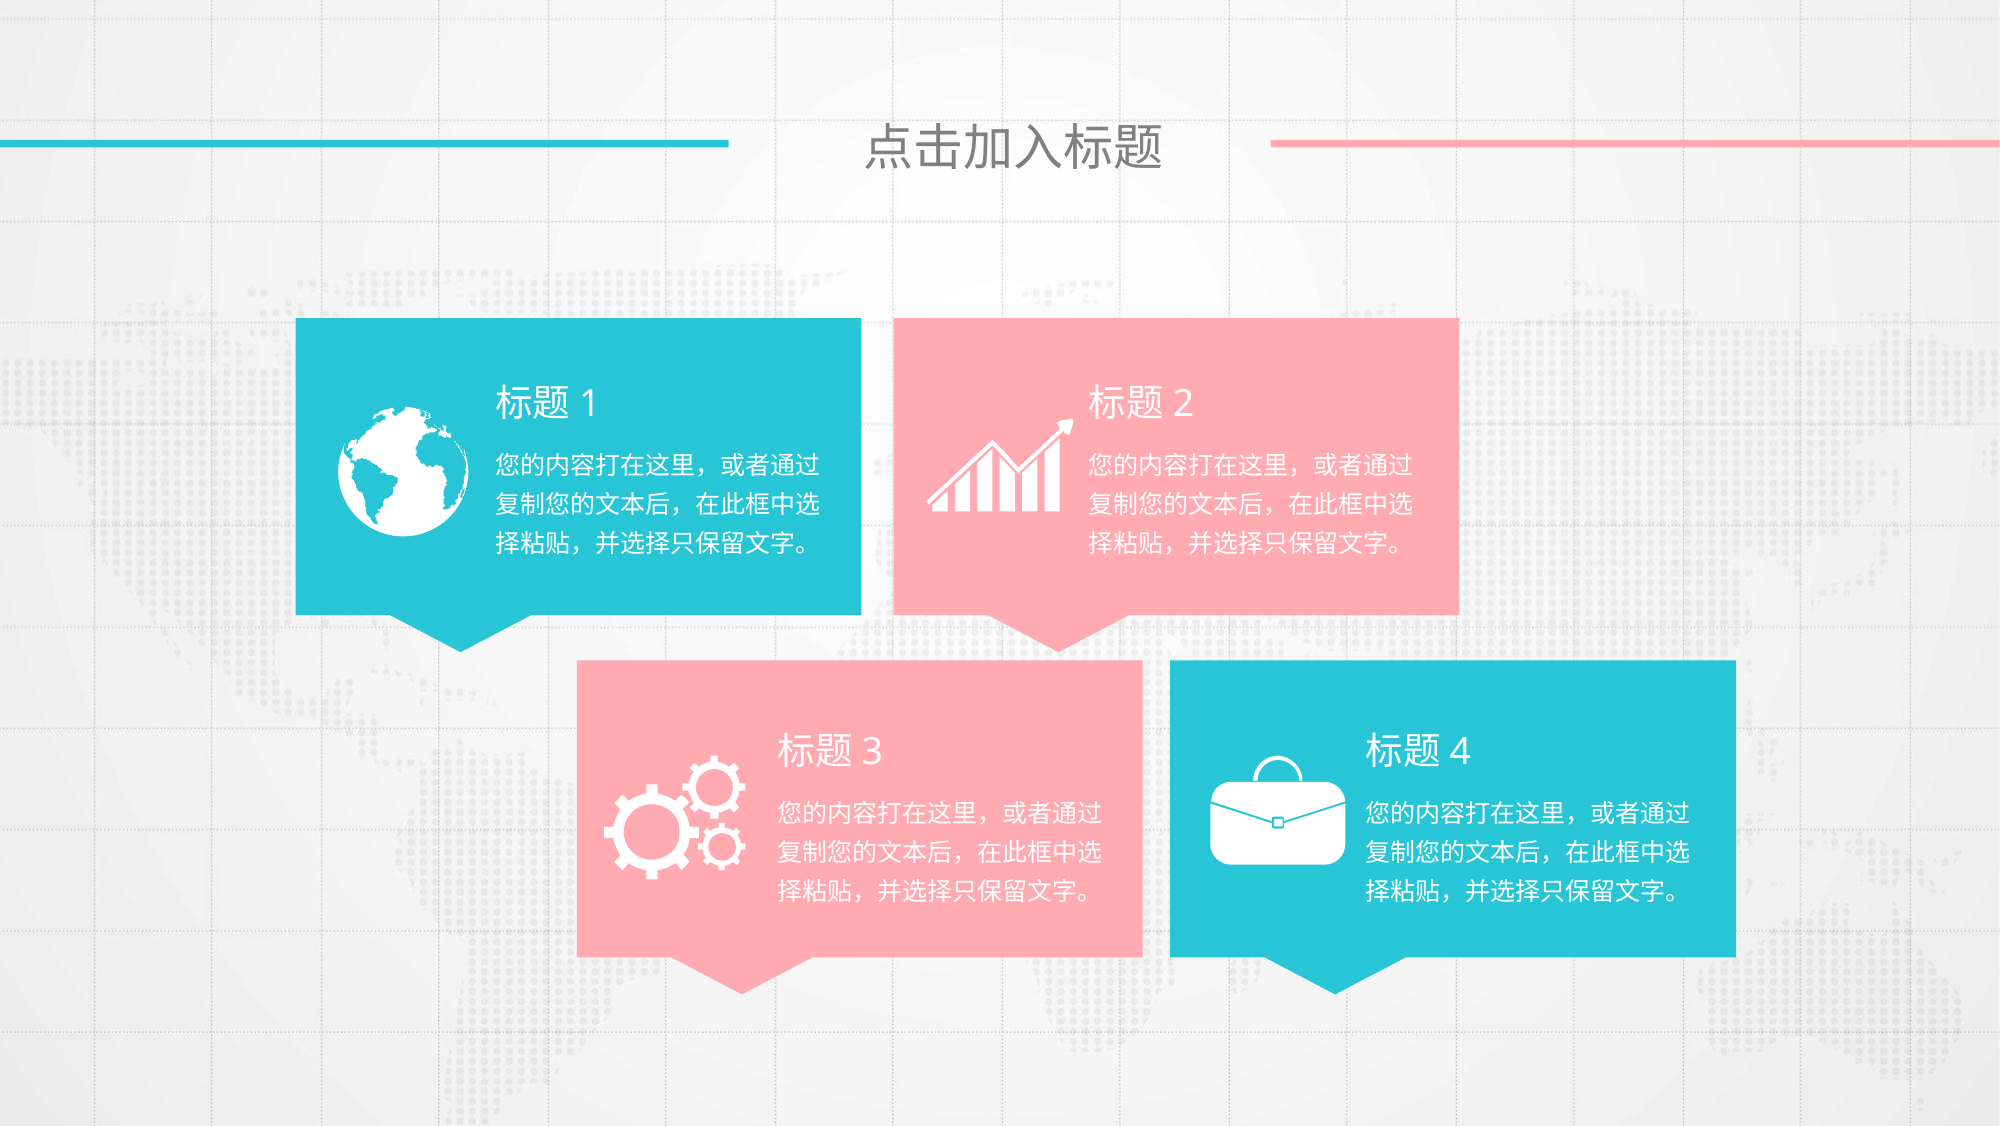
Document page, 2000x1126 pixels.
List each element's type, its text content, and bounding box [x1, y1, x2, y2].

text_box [576, 660, 1143, 958]
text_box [1170, 660, 1737, 958]
text_box 点击加入标题 [740, 107, 1286, 183]
picture [0, 0, 2000, 1126]
text_box [0, 139, 729, 148]
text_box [893, 318, 1460, 616]
text_box [1270, 139, 2000, 148]
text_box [295, 318, 862, 616]
